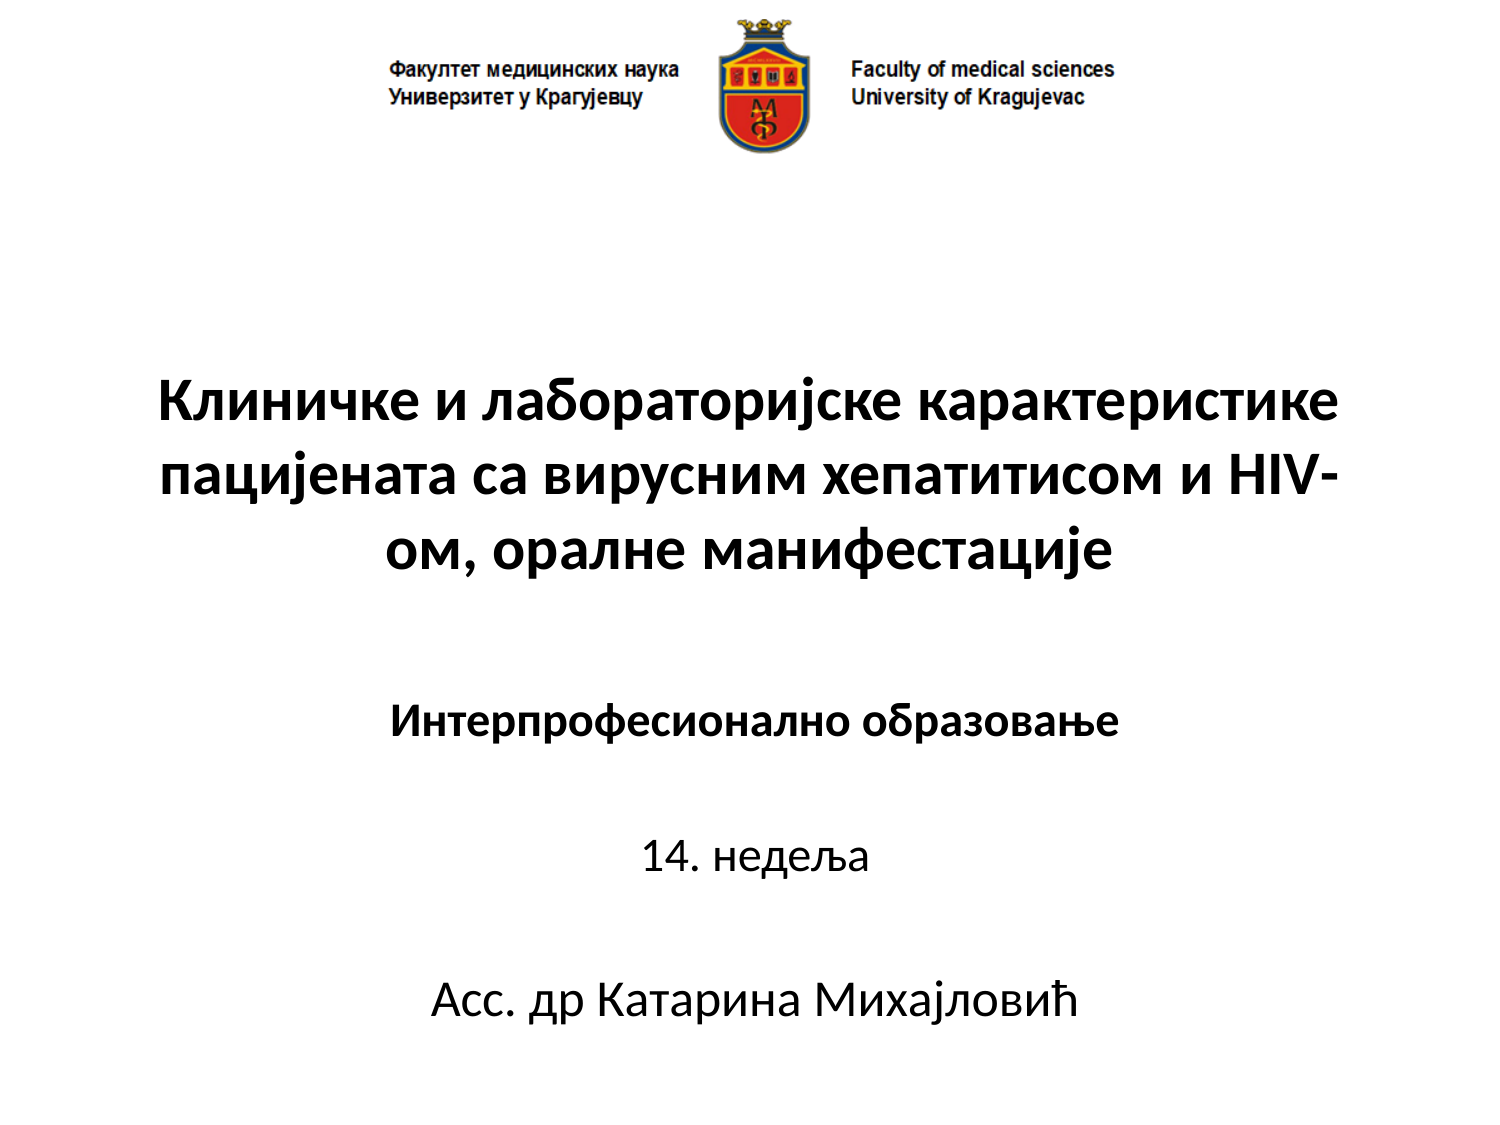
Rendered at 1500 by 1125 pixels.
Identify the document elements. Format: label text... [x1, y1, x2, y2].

subtitle Интерпрофесионално образовање 14. недеља Асс. др Катарина Михајловић [230, 680, 1281, 1035]
title Клиничке и лабораторијске карактеристике пацијената са вирусним хепатитисом и HIV-ом, оралне манифестације [112, 349, 1388, 591]
picture [324, 18, 1189, 170]
